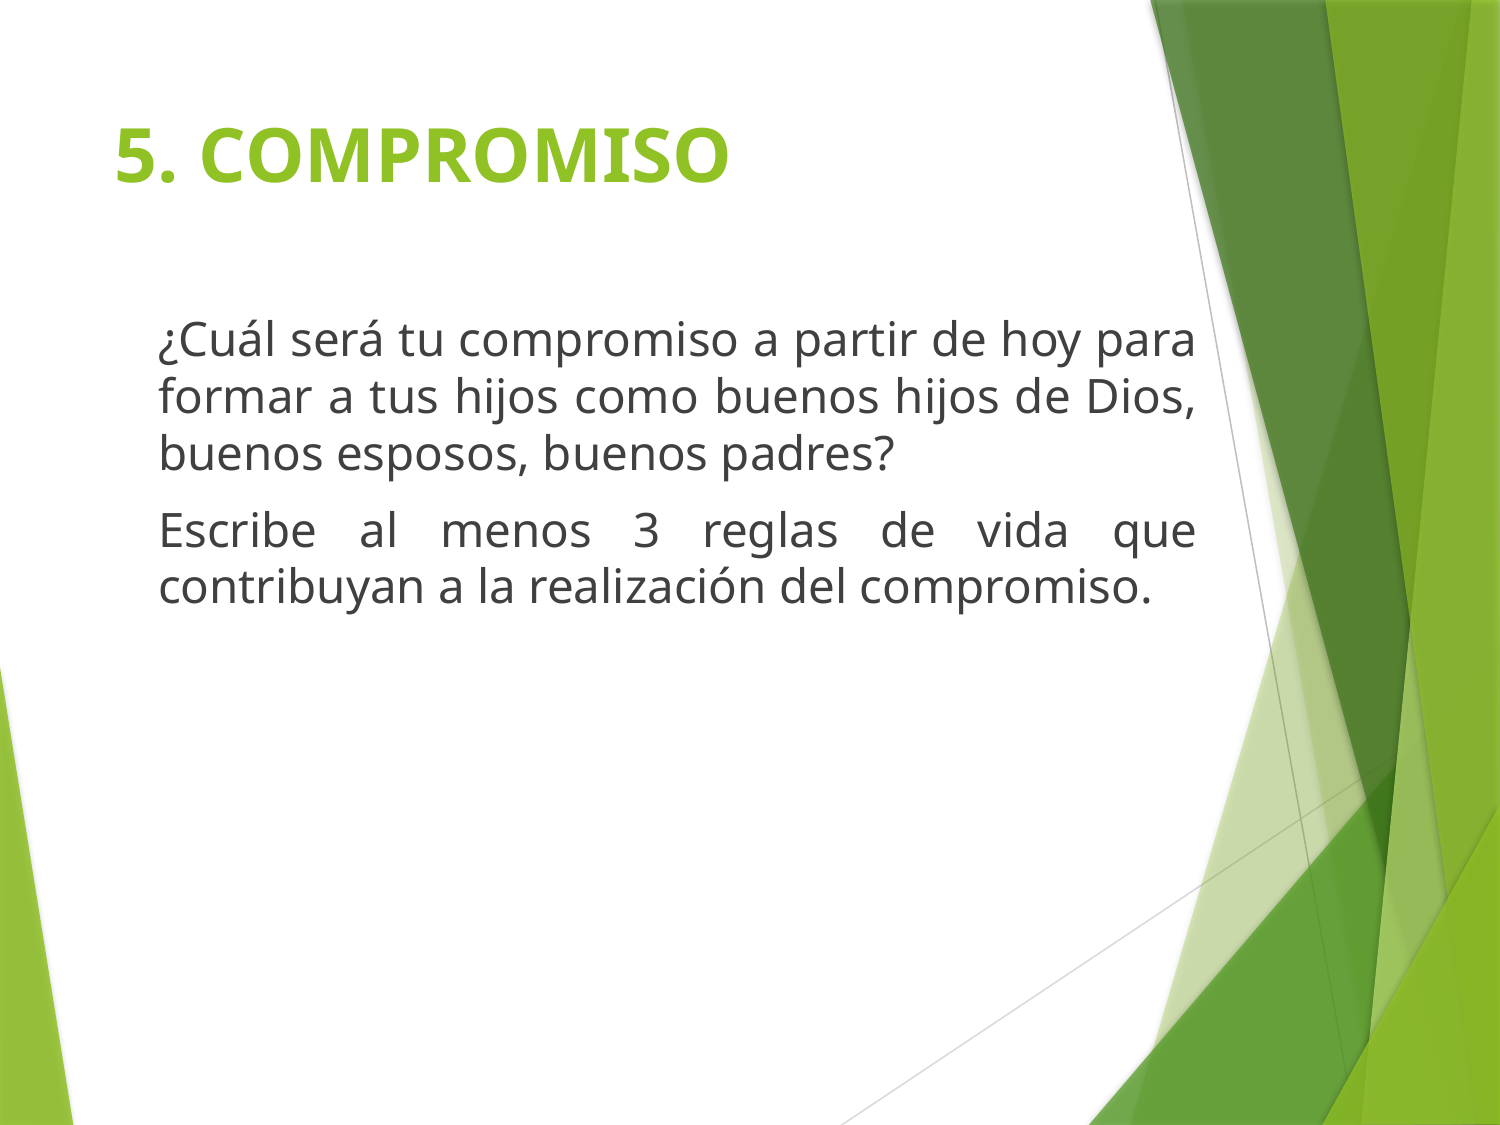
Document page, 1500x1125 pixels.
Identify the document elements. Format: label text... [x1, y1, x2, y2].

list ¿Cuál será tu compromiso a partir de hoy para formar a tus hijos como buenos hijos de Dios, buenos esposos, buenos padres? Escribe al menos 3 reglas de vida que contribuyan a la realización del compromiso. [143, 301, 1214, 666]
title 5. COMPROMISO [99, 99, 1142, 317]
